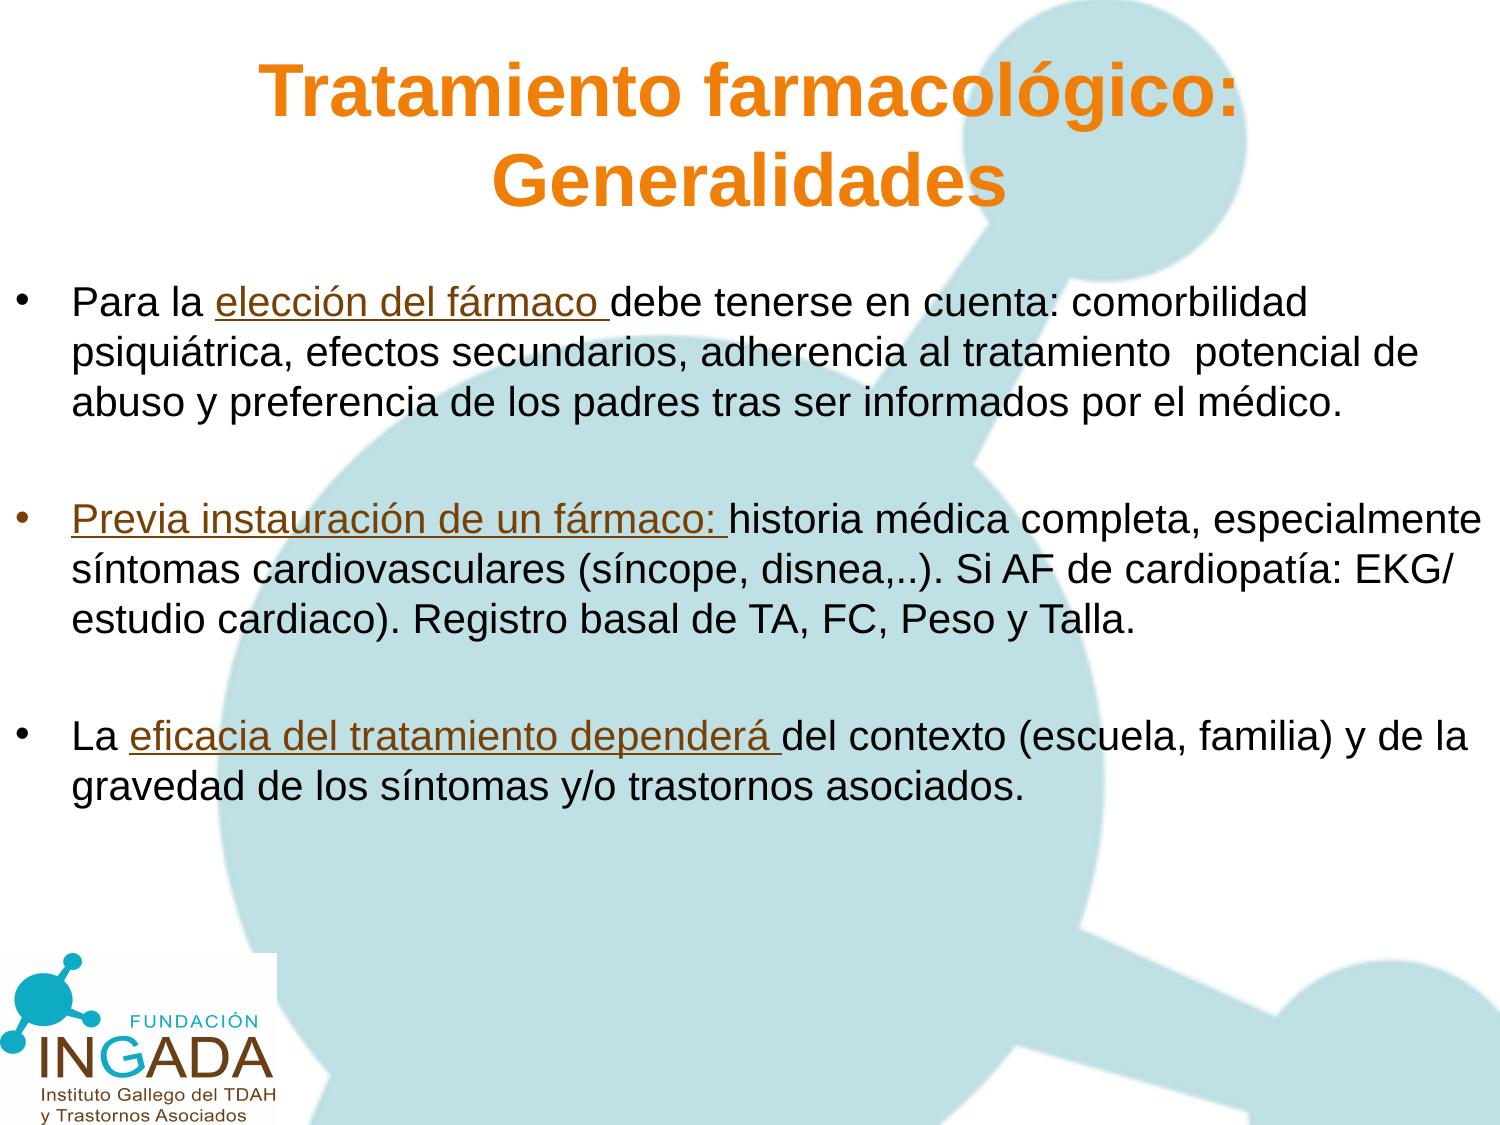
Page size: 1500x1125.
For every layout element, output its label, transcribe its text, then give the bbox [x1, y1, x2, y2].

title Tratamiento farmacológico: Generalidades [0, 37, 1500, 226]
list Para la elección del fármaco debe tenerse en cuenta: comorbilidad psiquiátrica, efectos secundarios, adherencia al tratamiento potencial de abuso y preferencia de los padres tras ser informados por el médico. Previa instauración de un fármaco: historia médica completa, especialmente síntomas cardiovasculares (síncope, disnea,..). Si AF de cardiopatía: EKG/ estudio cardiaco). Registro basal de TA, FC, Peso y Talla. La eficacia del tratamiento dependerá del contexto (escuela, familia) y de la gravedad de los síntomas y/o trastornos asociados. [0, 267, 1500, 1024]
picture [0, 1024, 277, 1125]
